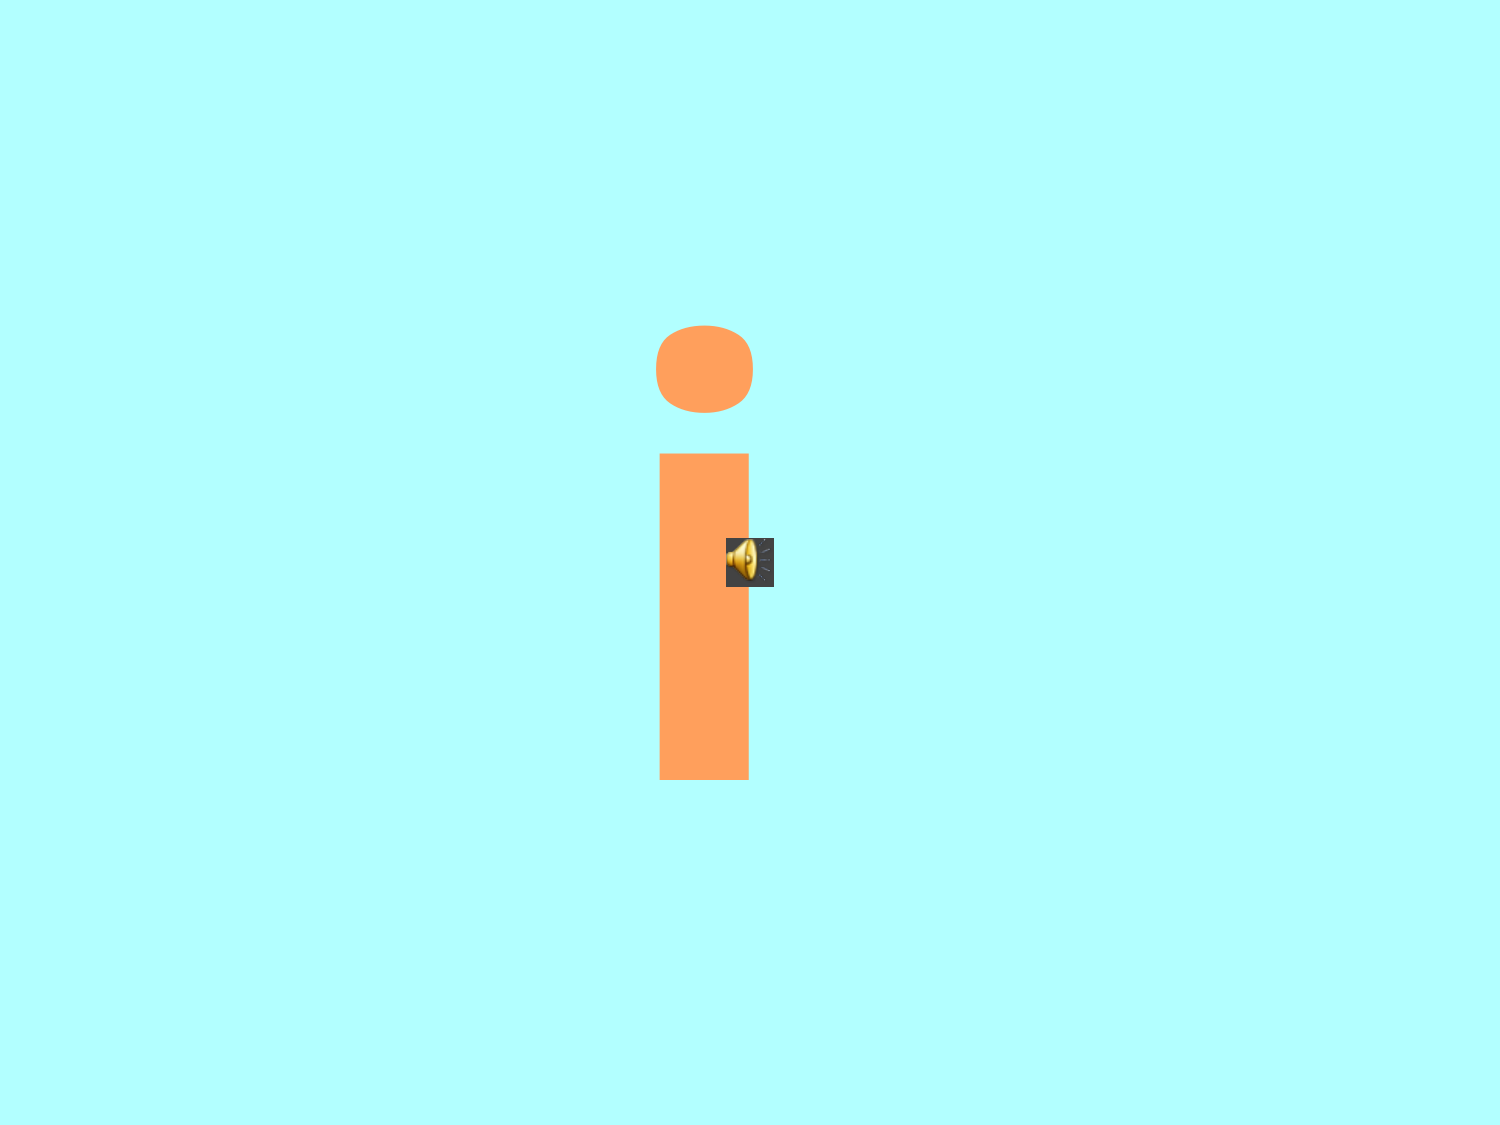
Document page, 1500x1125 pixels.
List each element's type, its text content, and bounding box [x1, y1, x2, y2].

picture [724, 537, 776, 588]
text_box i [598, 174, 811, 908]
